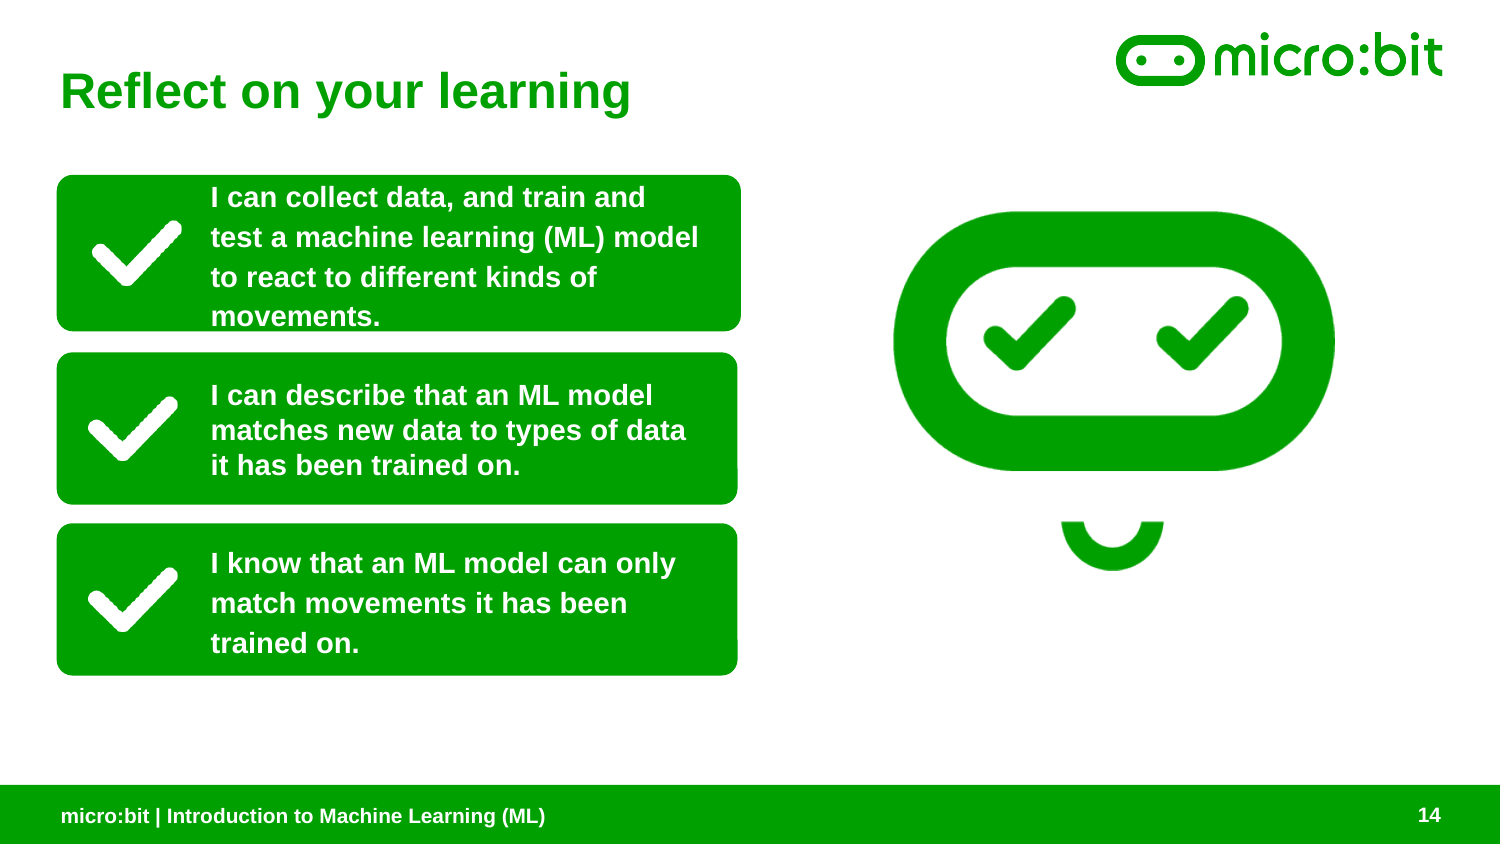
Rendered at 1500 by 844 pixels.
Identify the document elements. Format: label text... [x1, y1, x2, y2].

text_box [58, 525, 736, 674]
picture [1085, 0, 1474, 118]
text_box Reflect on your learning [52, 38, 736, 147]
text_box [58, 176, 739, 330]
picture [893, 210, 1336, 572]
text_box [58, 354, 736, 503]
